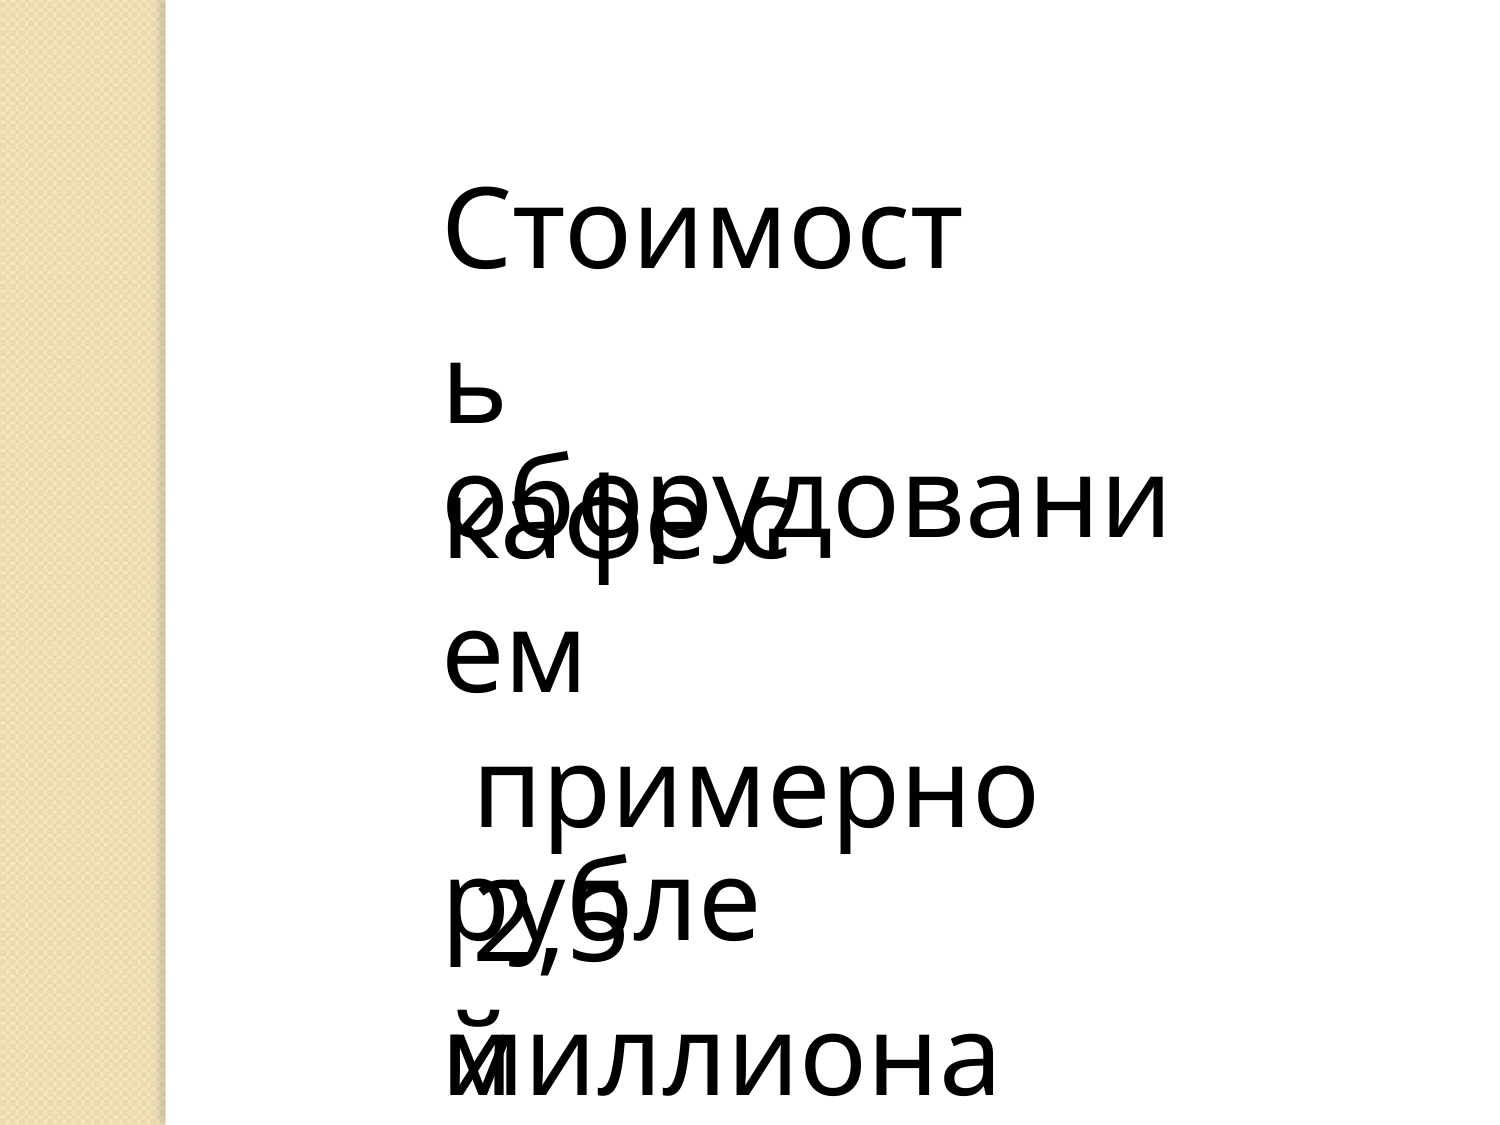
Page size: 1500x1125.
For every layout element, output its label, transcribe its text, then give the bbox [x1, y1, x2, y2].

text_box Стоимость кафе с [440, 136, 997, 405]
text_box рублей [440, 808, 794, 1119]
text_box [0, 0, 1500, 1125]
text_box оборудованием примерно 2,5 миллиона [440, 405, 1221, 1119]
